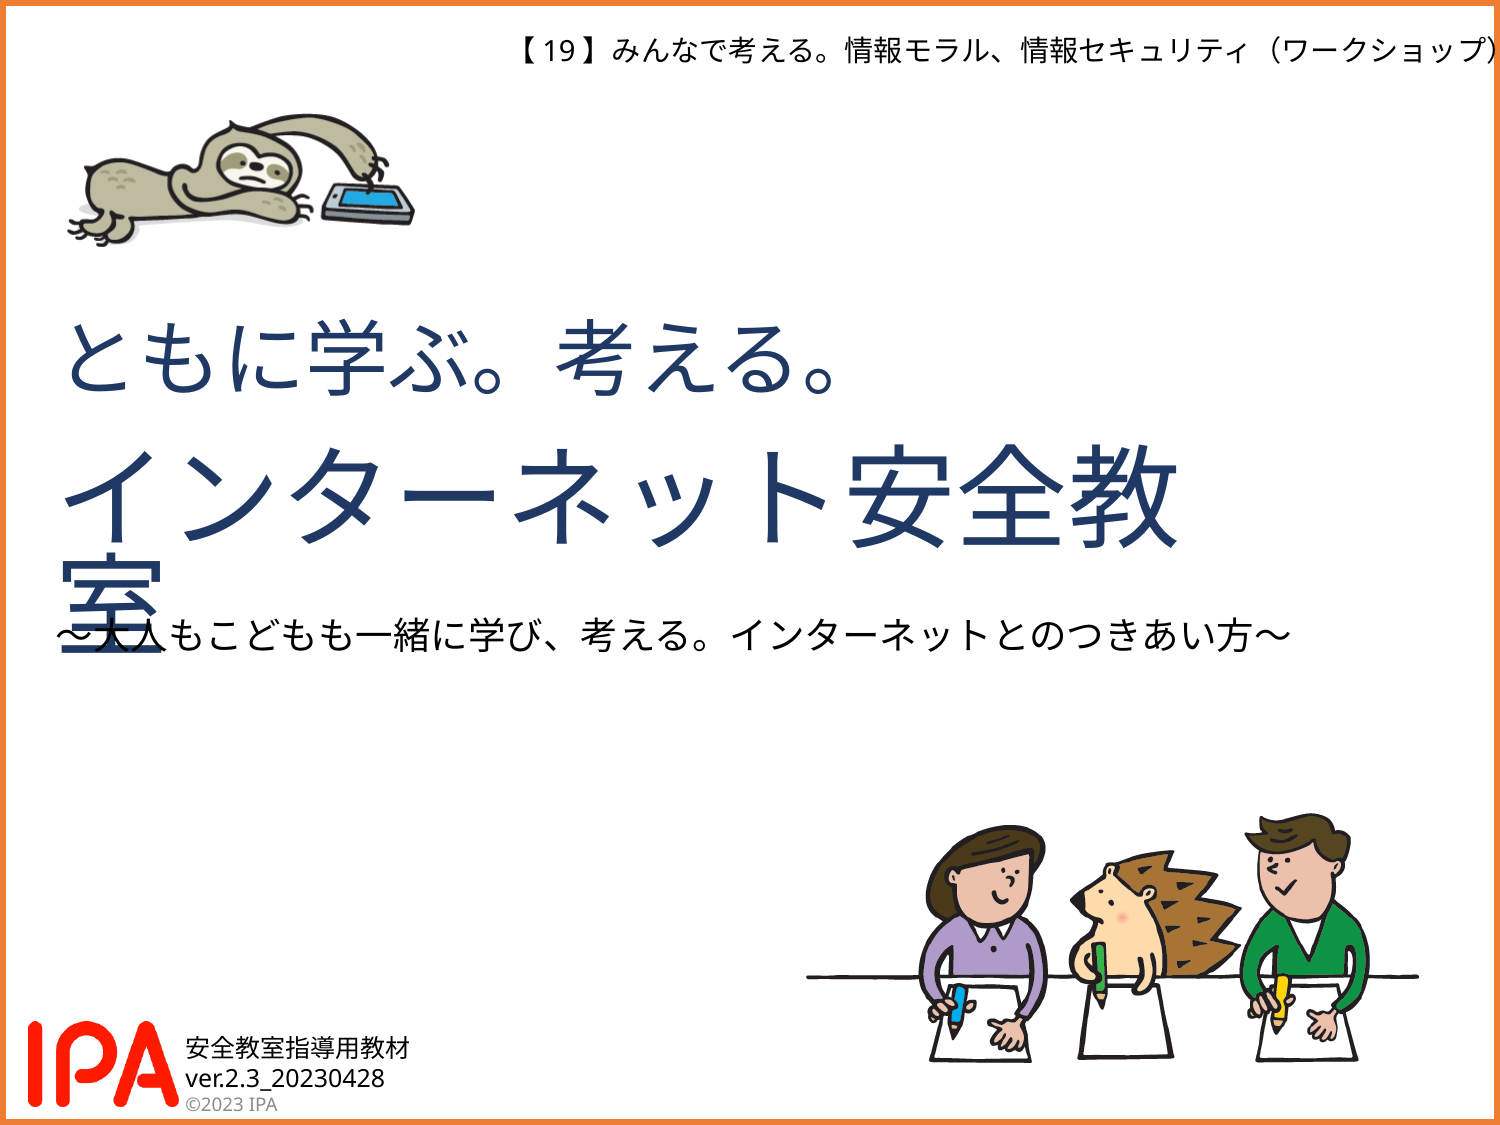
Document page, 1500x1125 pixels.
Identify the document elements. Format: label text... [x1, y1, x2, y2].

picture [57, 90, 422, 274]
picture [797, 808, 1439, 1109]
picture [28, 1021, 179, 1107]
text_box 【19】みんなで考える。情報モラル、情報セキュリティ（ワークショップ） [491, 25, 1500, 76]
